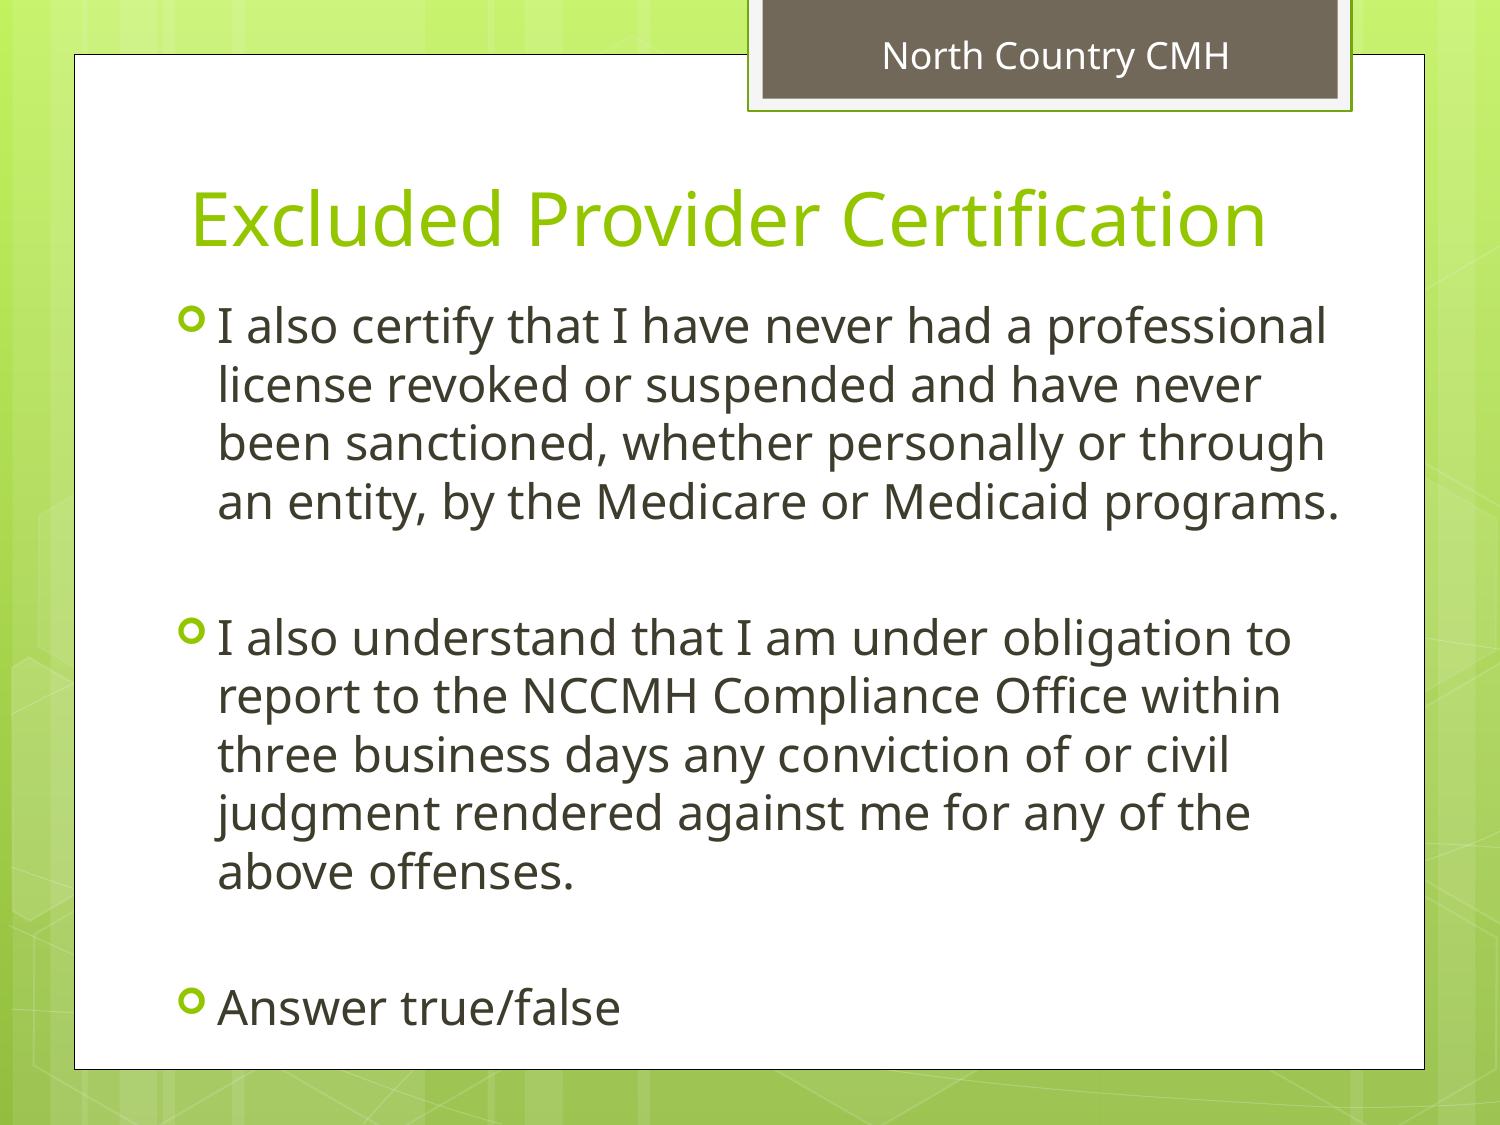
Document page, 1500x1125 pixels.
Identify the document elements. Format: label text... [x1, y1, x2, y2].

title Excluded Provider Certification [174, 137, 1328, 269]
list I also certify that I have never had a professional license revoked or suspended and have never been sanctioned, whether personally or through an entity, by the Medicare or Medicaid programs. I also understand that I am under obligation to report to the NCCMH Compliance Office within three business days any conviction of or civil judgment rendered against me for any of the above offenses. Answer true/false [150, 287, 1363, 1063]
